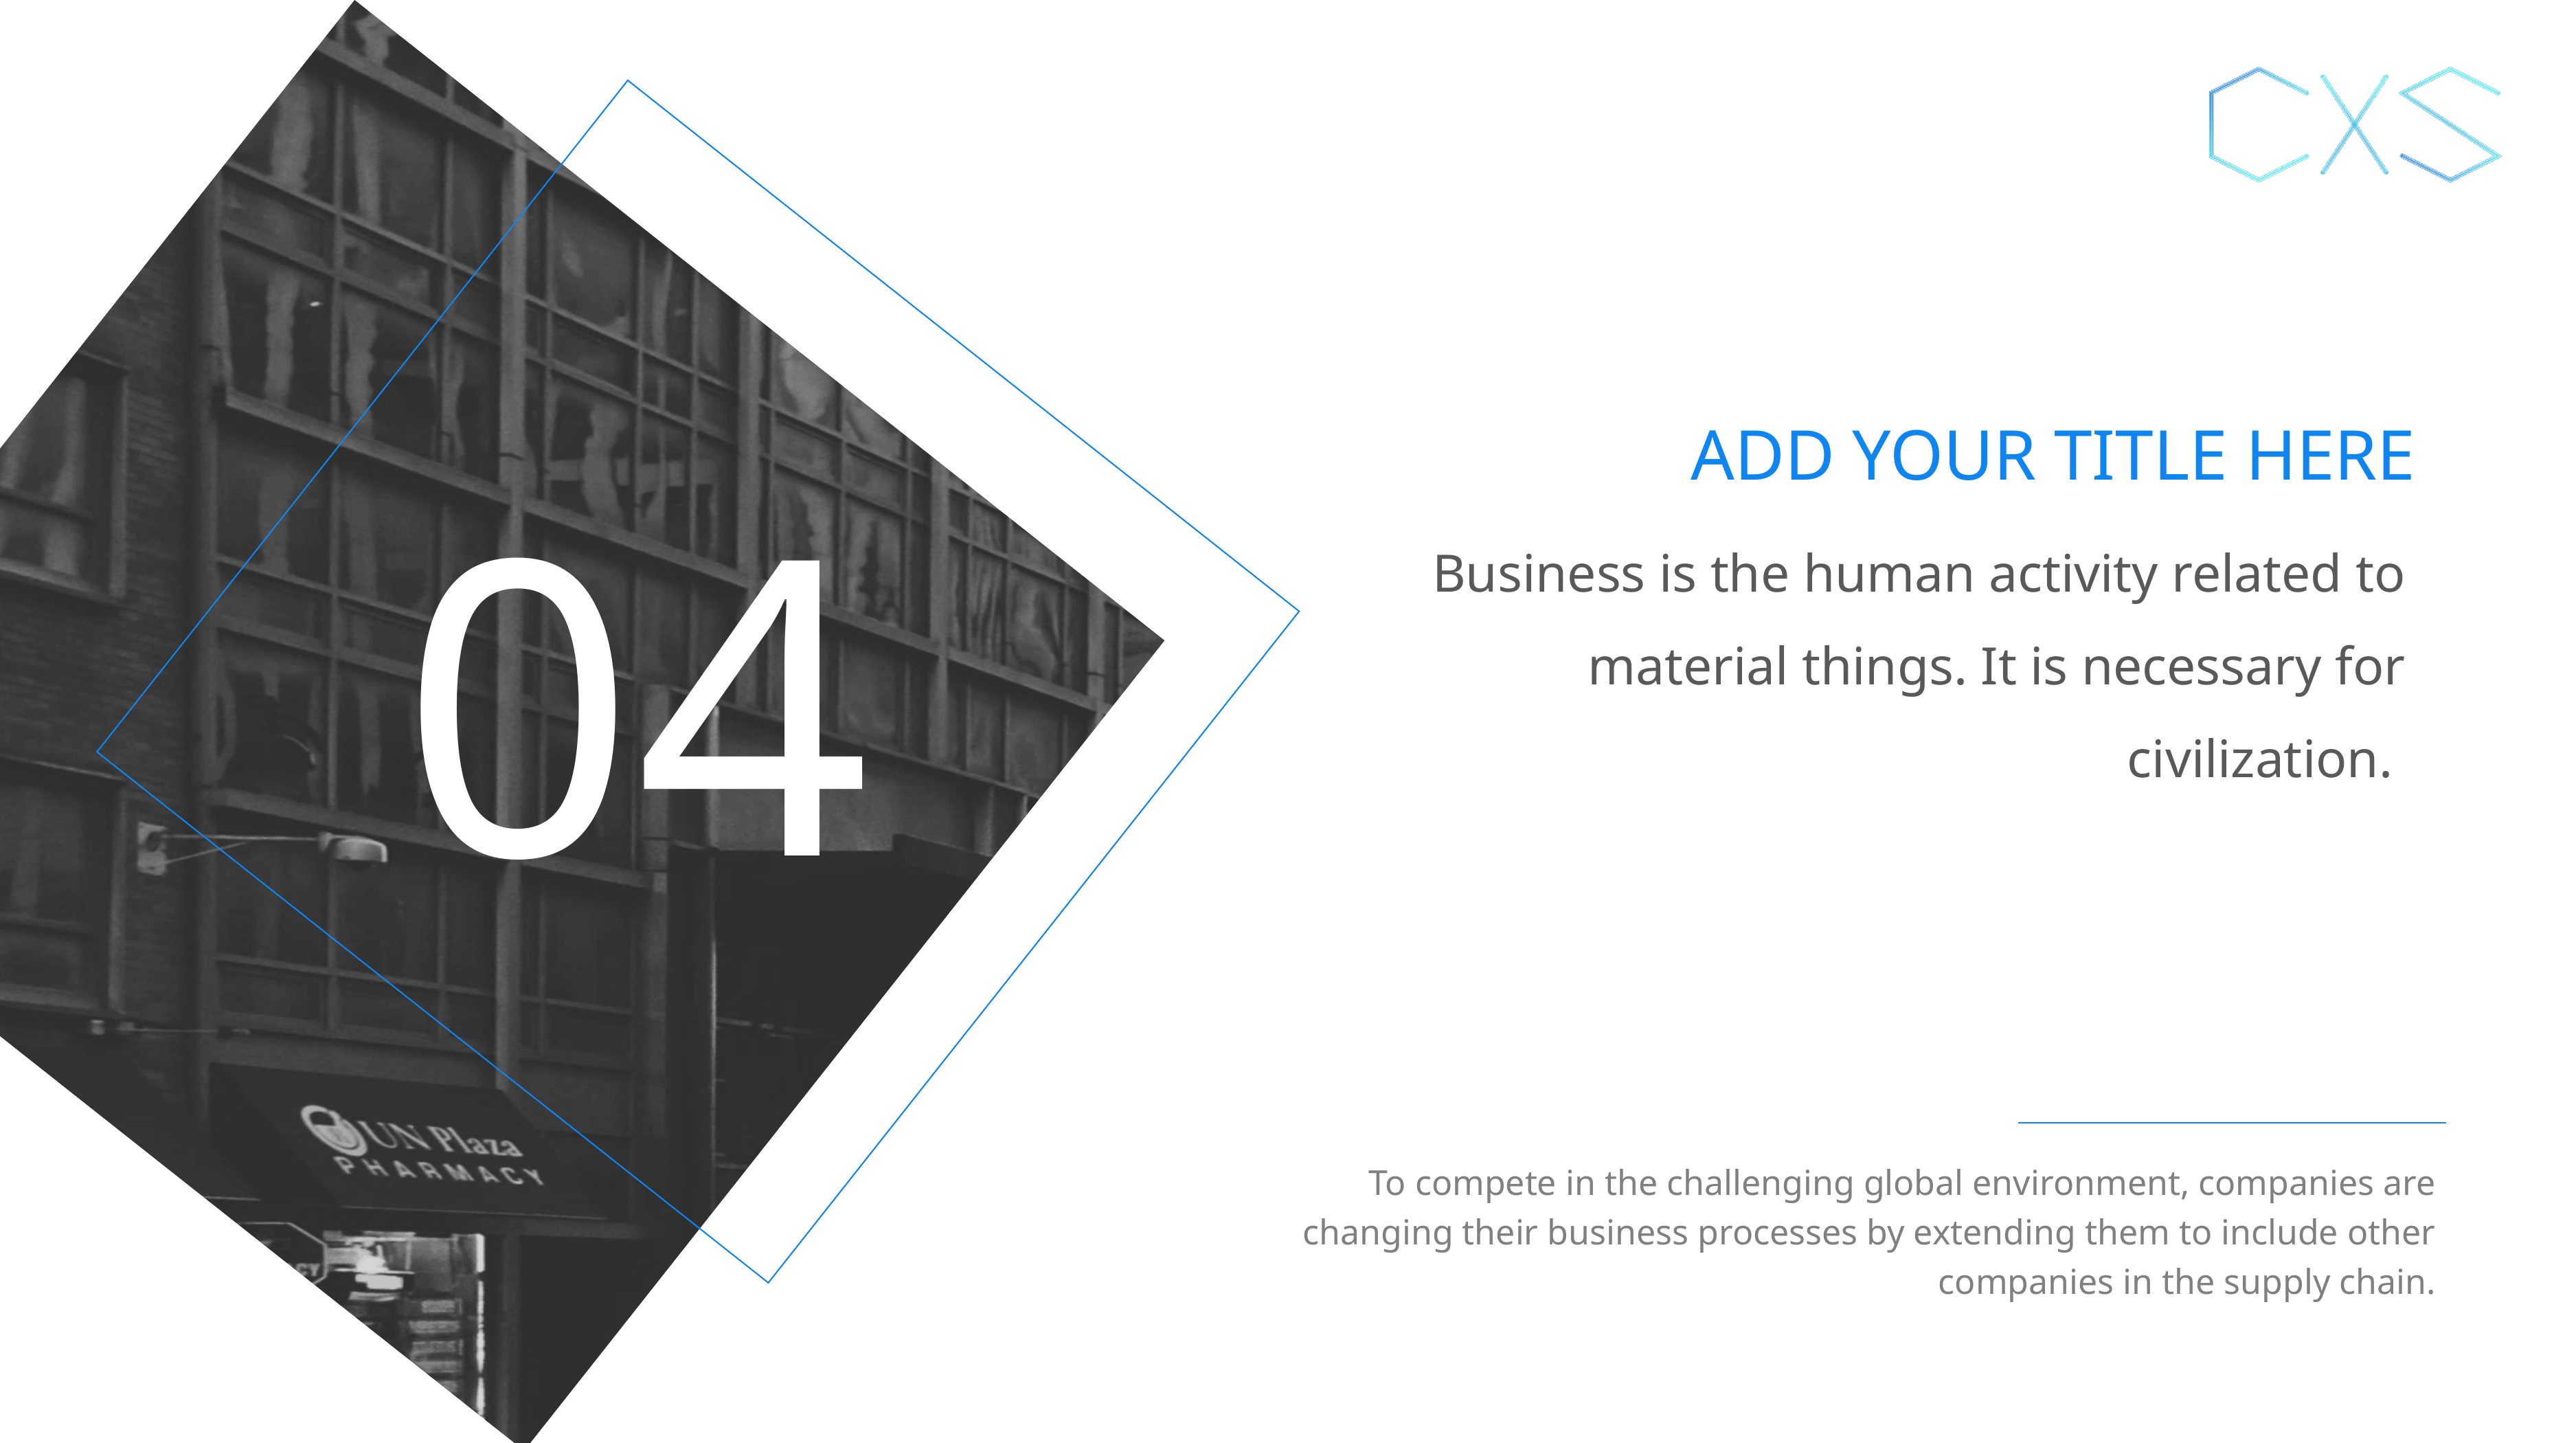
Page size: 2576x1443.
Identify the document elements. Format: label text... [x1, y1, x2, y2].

text_box Business is the human activity related to material things. It is necessary for civilization. [1337, 504, 2417, 793]
text_box ADD YOUR TITLE HERE [1337, 375, 2417, 504]
picture [2209, 67, 2502, 183]
text_box To compete in the challenging global environment, companies are changing their business processes by extending them to include other companies in the supply chain. [1213, 1148, 2447, 1307]
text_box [0, 0, 1165, 1443]
